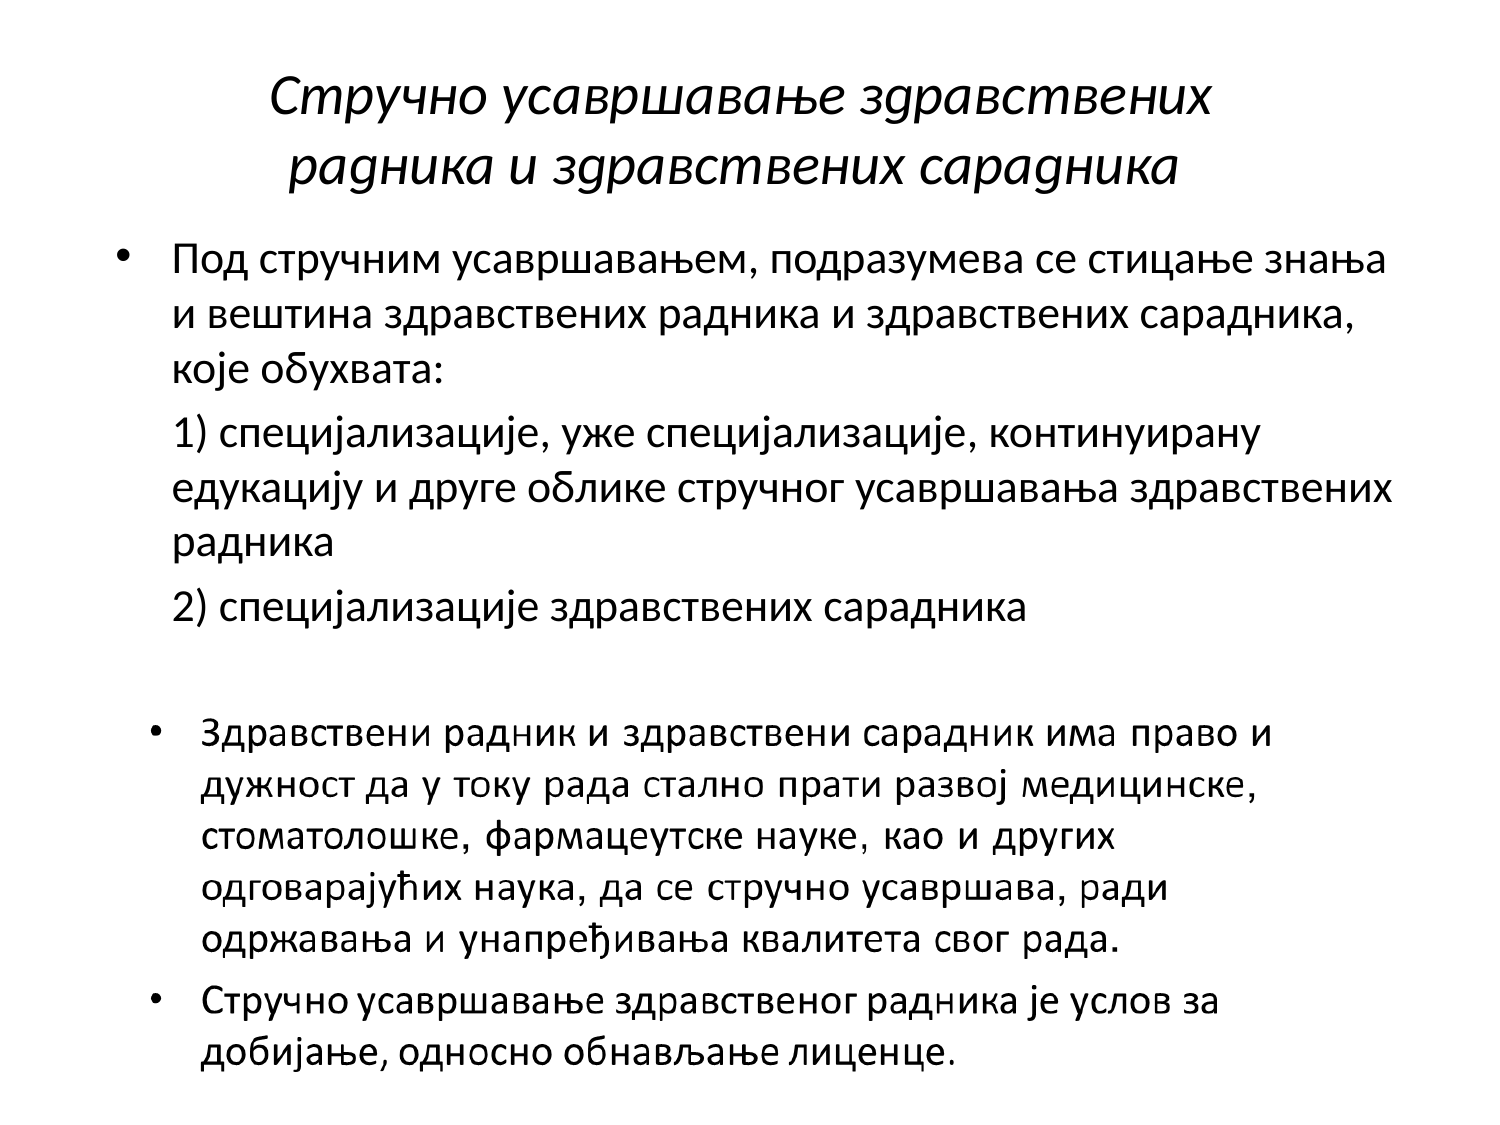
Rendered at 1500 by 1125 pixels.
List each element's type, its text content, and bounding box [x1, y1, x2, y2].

picture [123, 692, 1389, 1125]
title Стручно усавршавање здравствених радника и здравствених сарадника [147, 66, 1336, 187]
list Под стручним усавршавањем, подразумева се стицање знања и вештина здравствених радника и здравствених сарадника, које обухвата: 1) специјализације, уже специјализације, континуирану едукацију и друге облике стручног усавршавања здравствених радника 2) специјализације здравствених сарадника [100, 219, 1412, 865]
